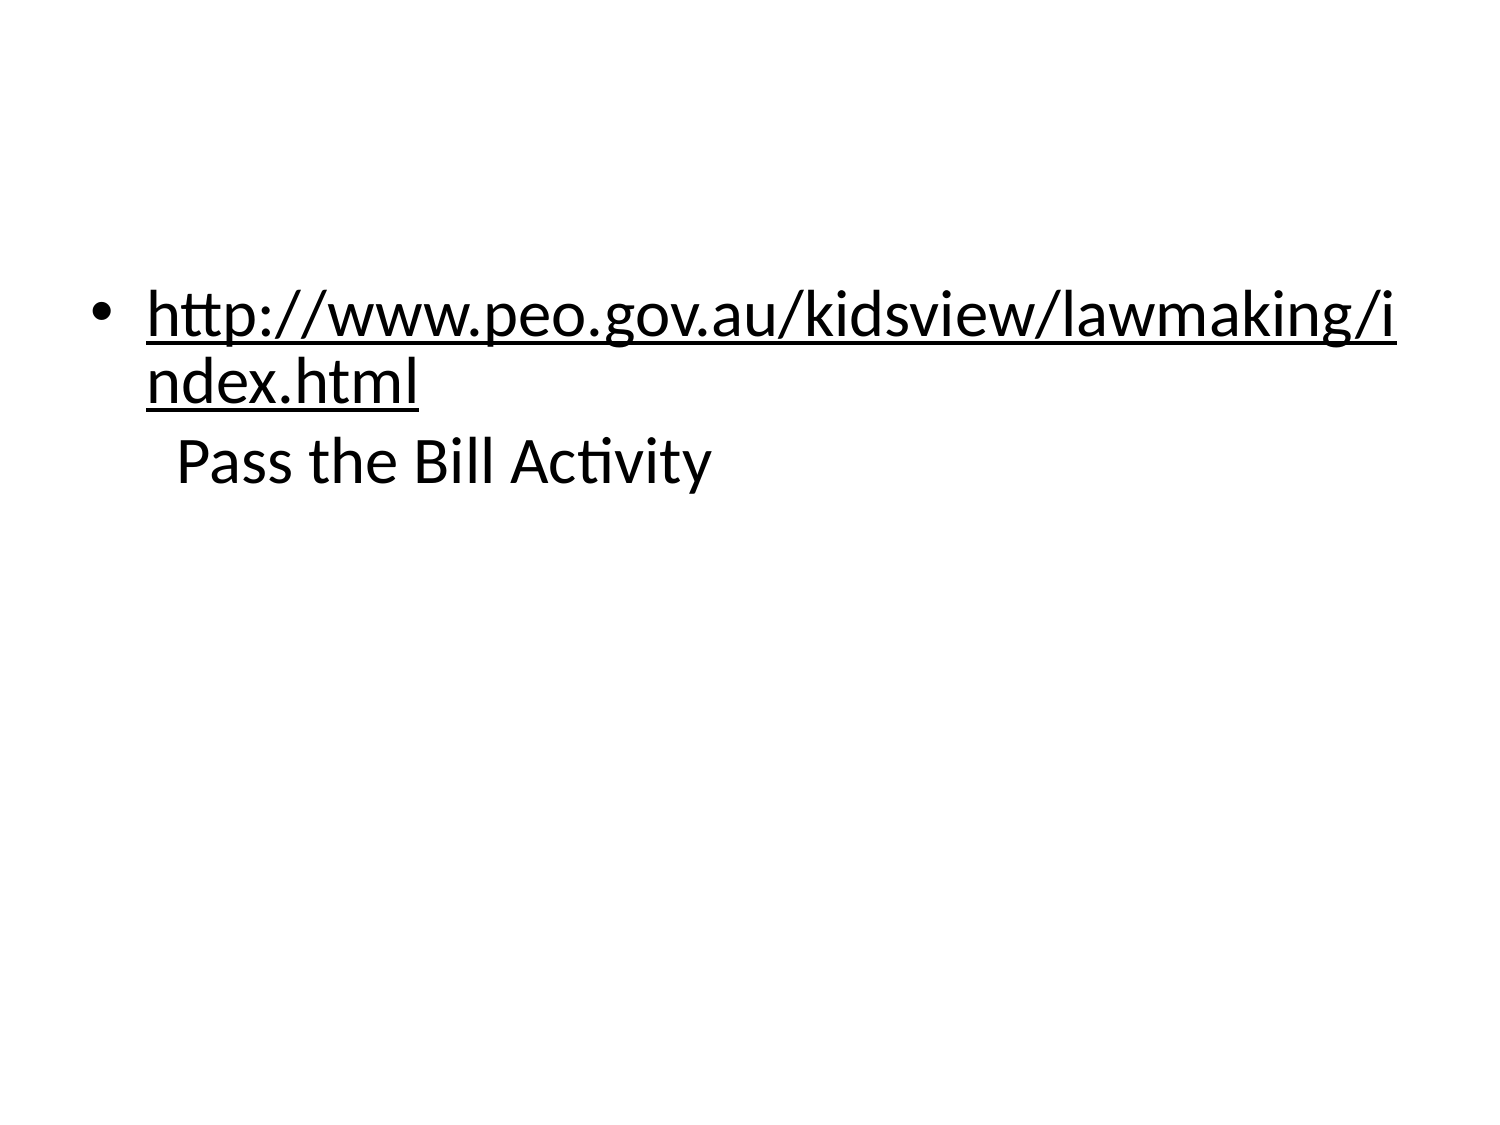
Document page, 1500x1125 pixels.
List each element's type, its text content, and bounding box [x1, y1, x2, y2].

list http://www.peo.gov.au/kidsview/lawmaking/index.html Pass the Bill Activity [75, 262, 1425, 1005]
